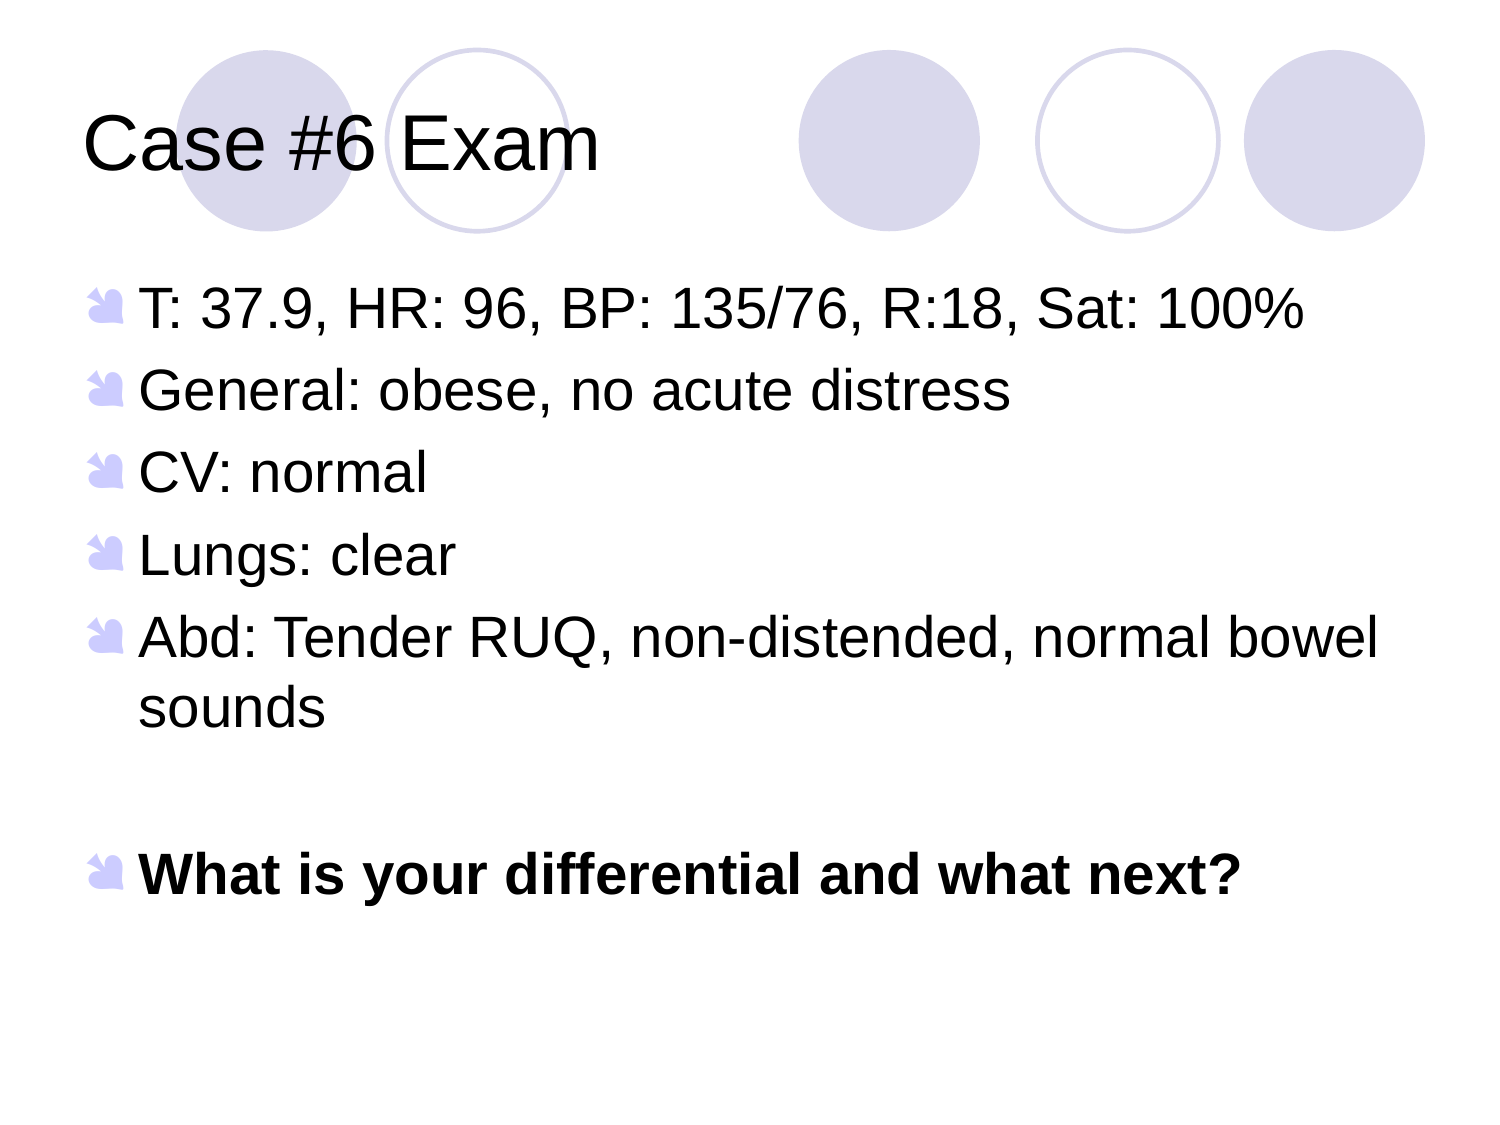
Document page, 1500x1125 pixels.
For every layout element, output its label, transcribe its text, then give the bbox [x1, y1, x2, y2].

list T: 37.9, HR: 96, BP: 135/76, R:18, Sat: 100% General: obese, no acute distress CV: normal Lungs: clear Abd: Tender RUQ, non-distended, normal bowel sounds What is your differential and what next? [74, 261, 1426, 1007]
title Case #6 Exam [74, 44, 1426, 234]
